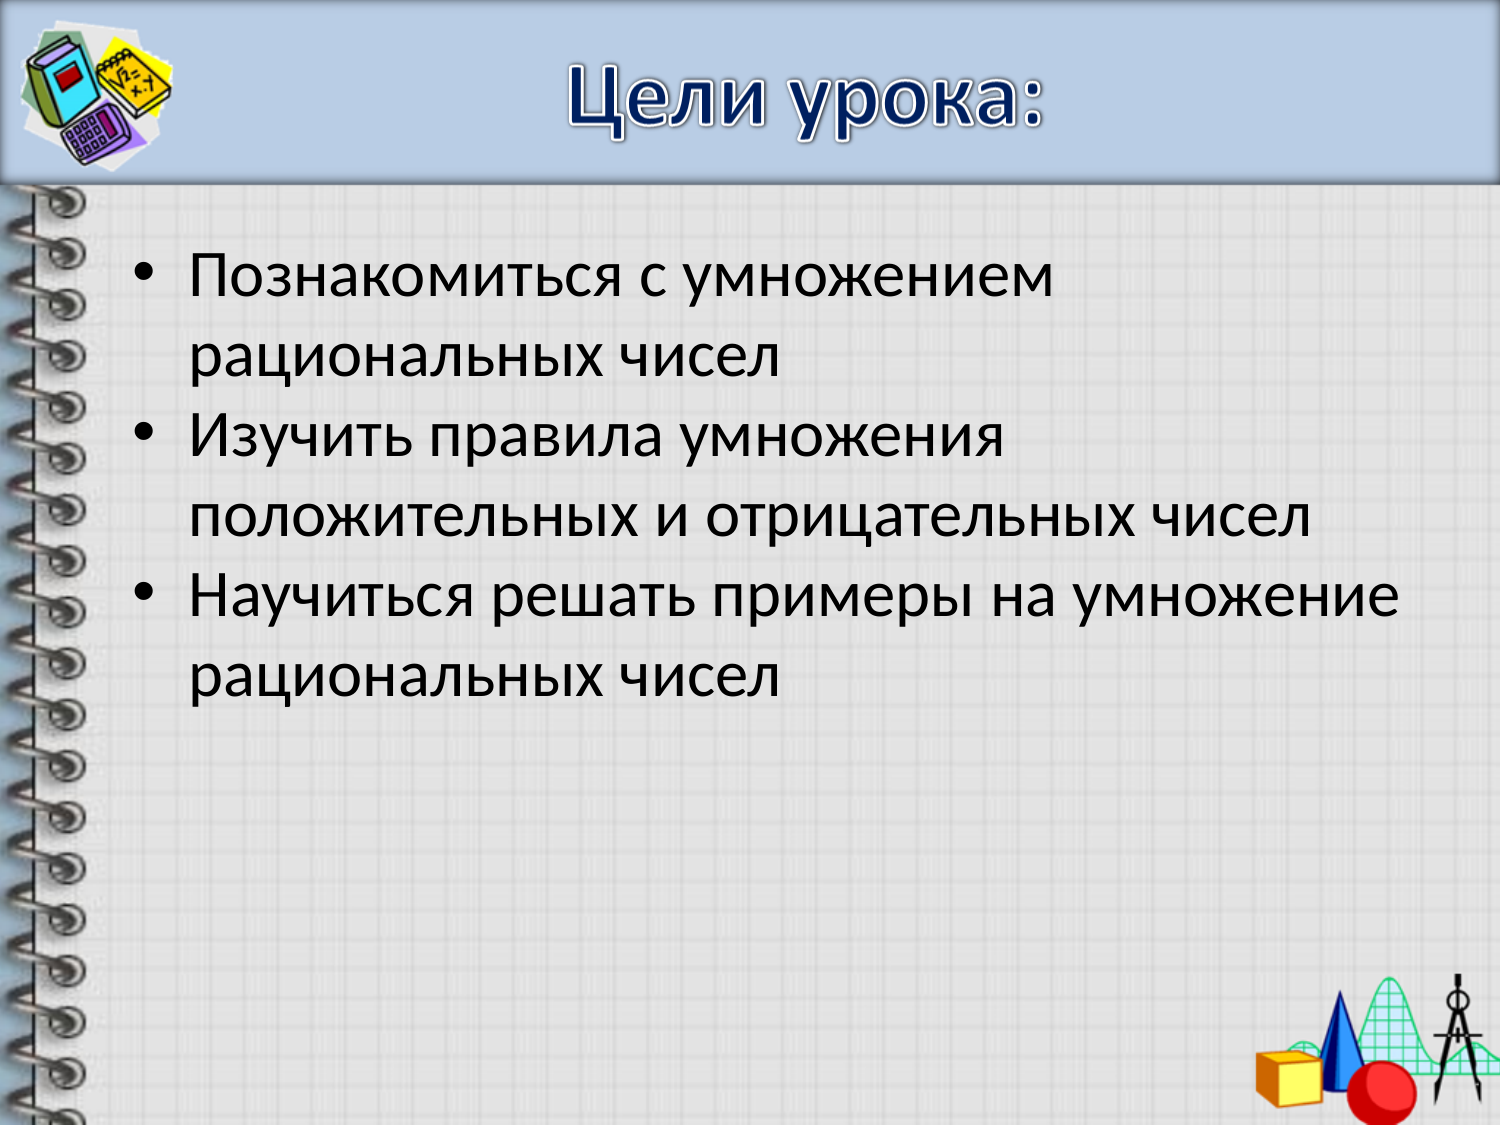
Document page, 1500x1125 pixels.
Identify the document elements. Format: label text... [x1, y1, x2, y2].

picture [0, 0, 1500, 1125]
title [127, 0, 1481, 190]
list Познакомиться с умножением рациональных чисел Изучить правила умножения положительных и отрицательных чисел Научиться решать примеры на умножение рациональных чисел [117, 222, 1477, 1079]
